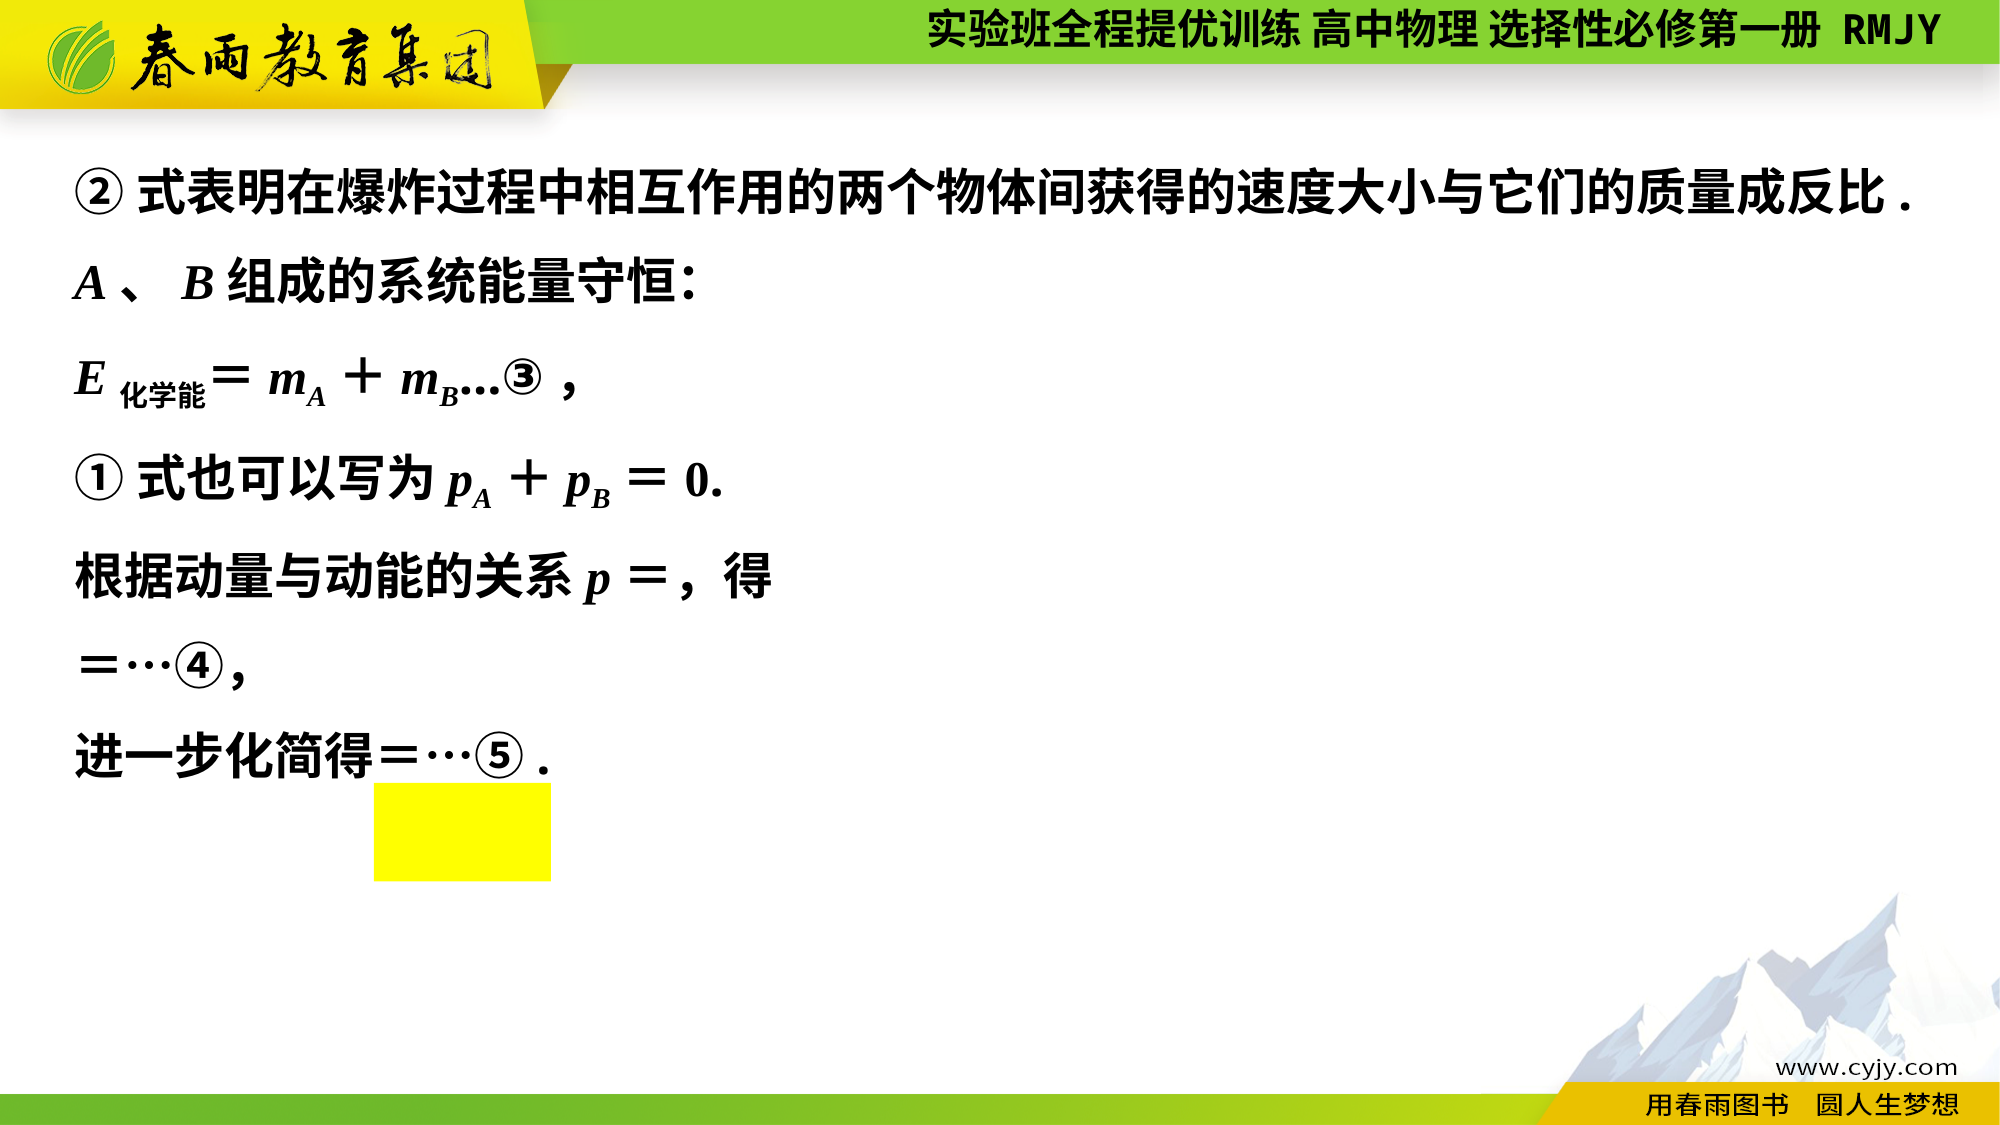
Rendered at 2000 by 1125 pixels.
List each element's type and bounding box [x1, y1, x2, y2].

text_box [373, 782, 551, 882]
picture [0, 0, 2000, 1125]
